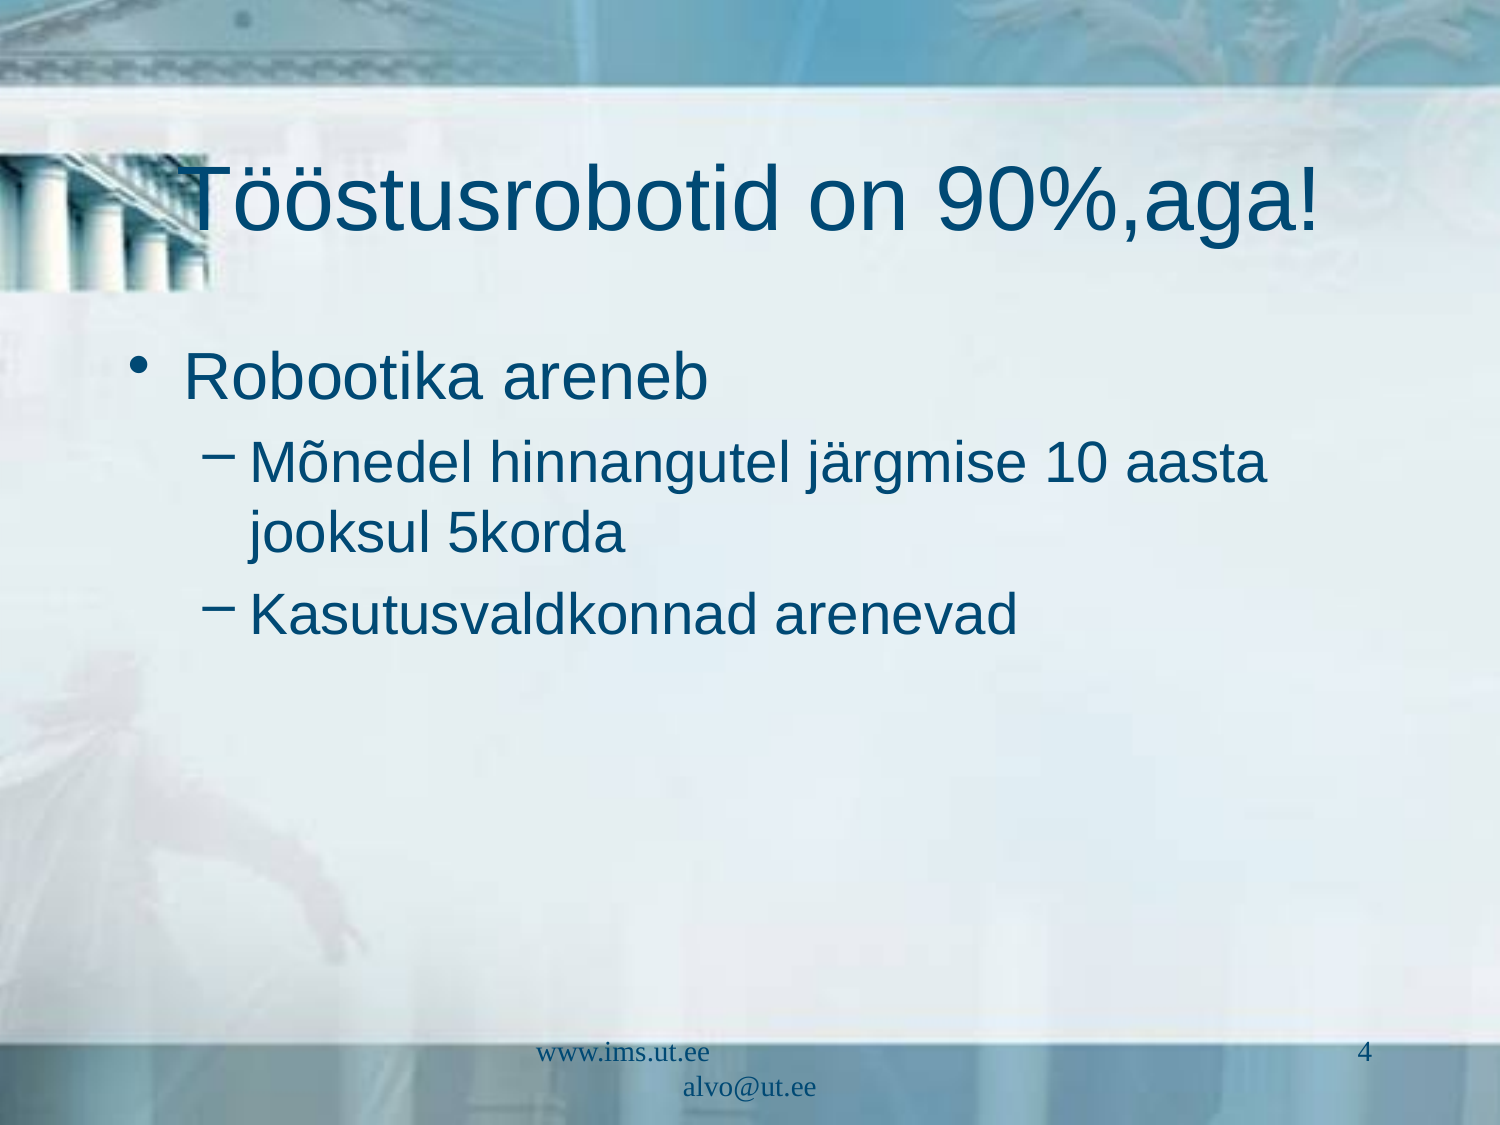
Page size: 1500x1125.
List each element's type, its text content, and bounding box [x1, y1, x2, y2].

footer www.ims.ut.ee alvo@ut.ee [512, 1024, 988, 1101]
slide_number 4 [1074, 1024, 1388, 1101]
picture [0, 0, 1500, 1125]
list Robootika areneb Mõnedel hinnangutel järgmise 10 aasta jooksul 5korda Kasutusvaldkonnad arenevad [112, 324, 1388, 1001]
title Tööstusrobotid on 90%,aga! [112, 99, 1388, 288]
